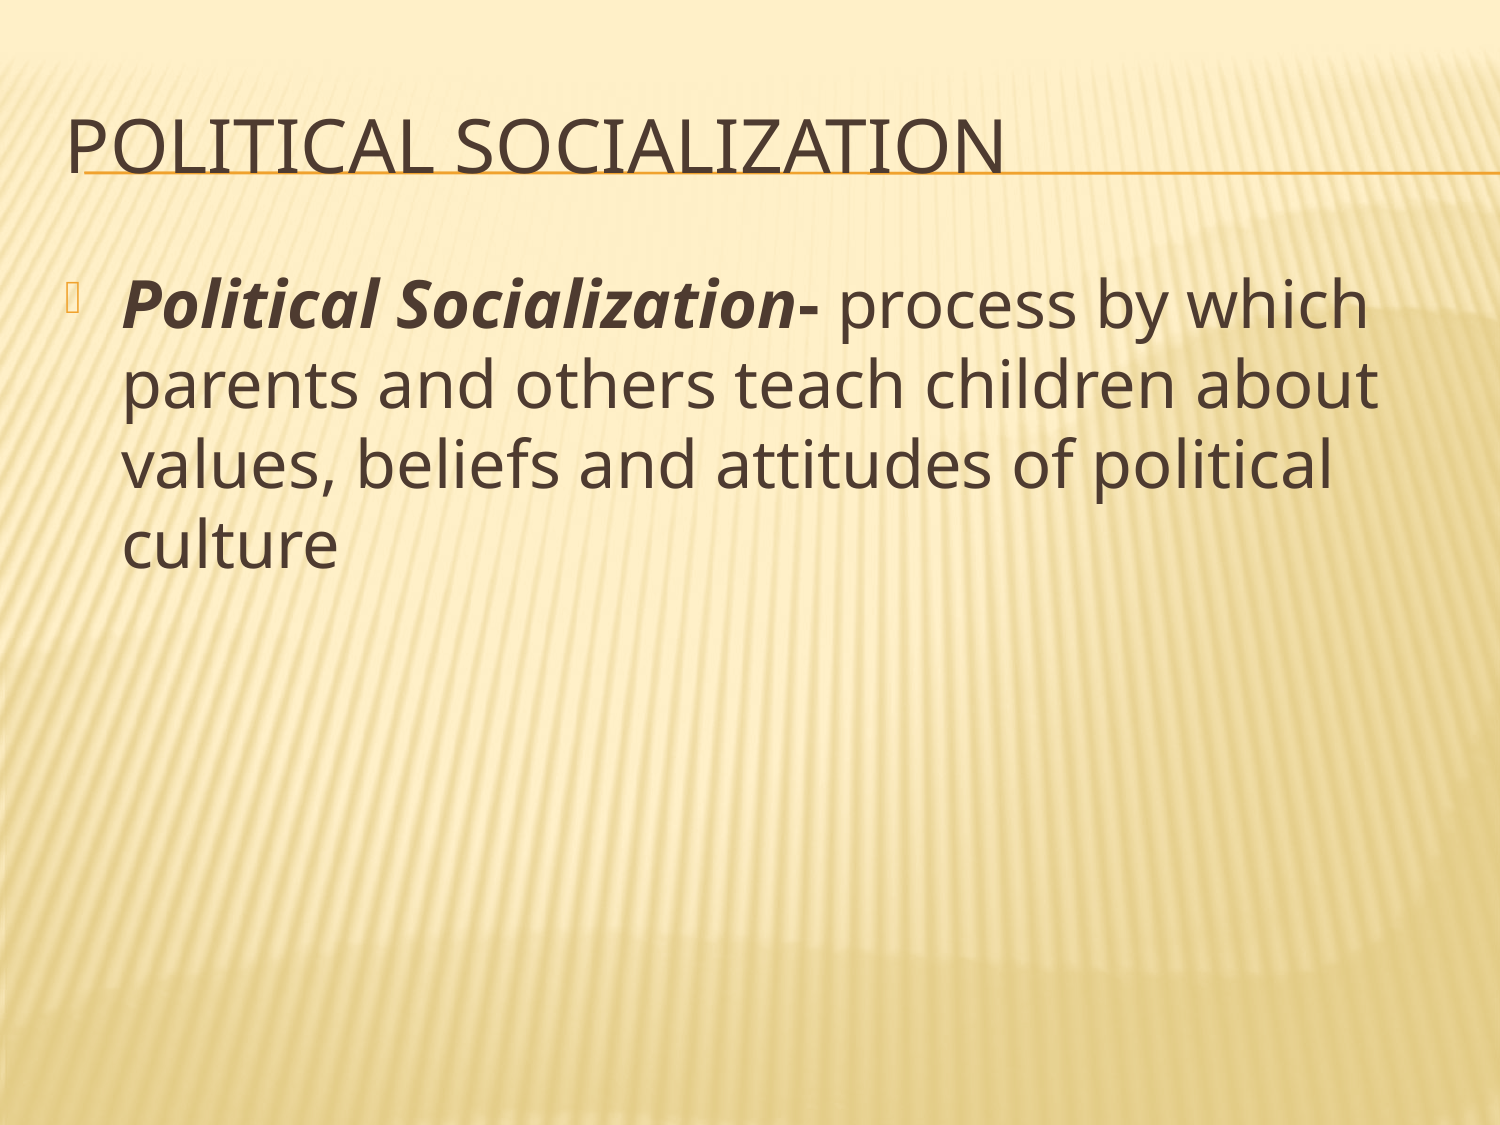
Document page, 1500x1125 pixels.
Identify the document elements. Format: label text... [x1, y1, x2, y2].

list Political Socialization- process by which parents and others teach children about values, beliefs and attitudes of political culture [50, 254, 1475, 998]
title Political socialization [50, 75, 1475, 213]
